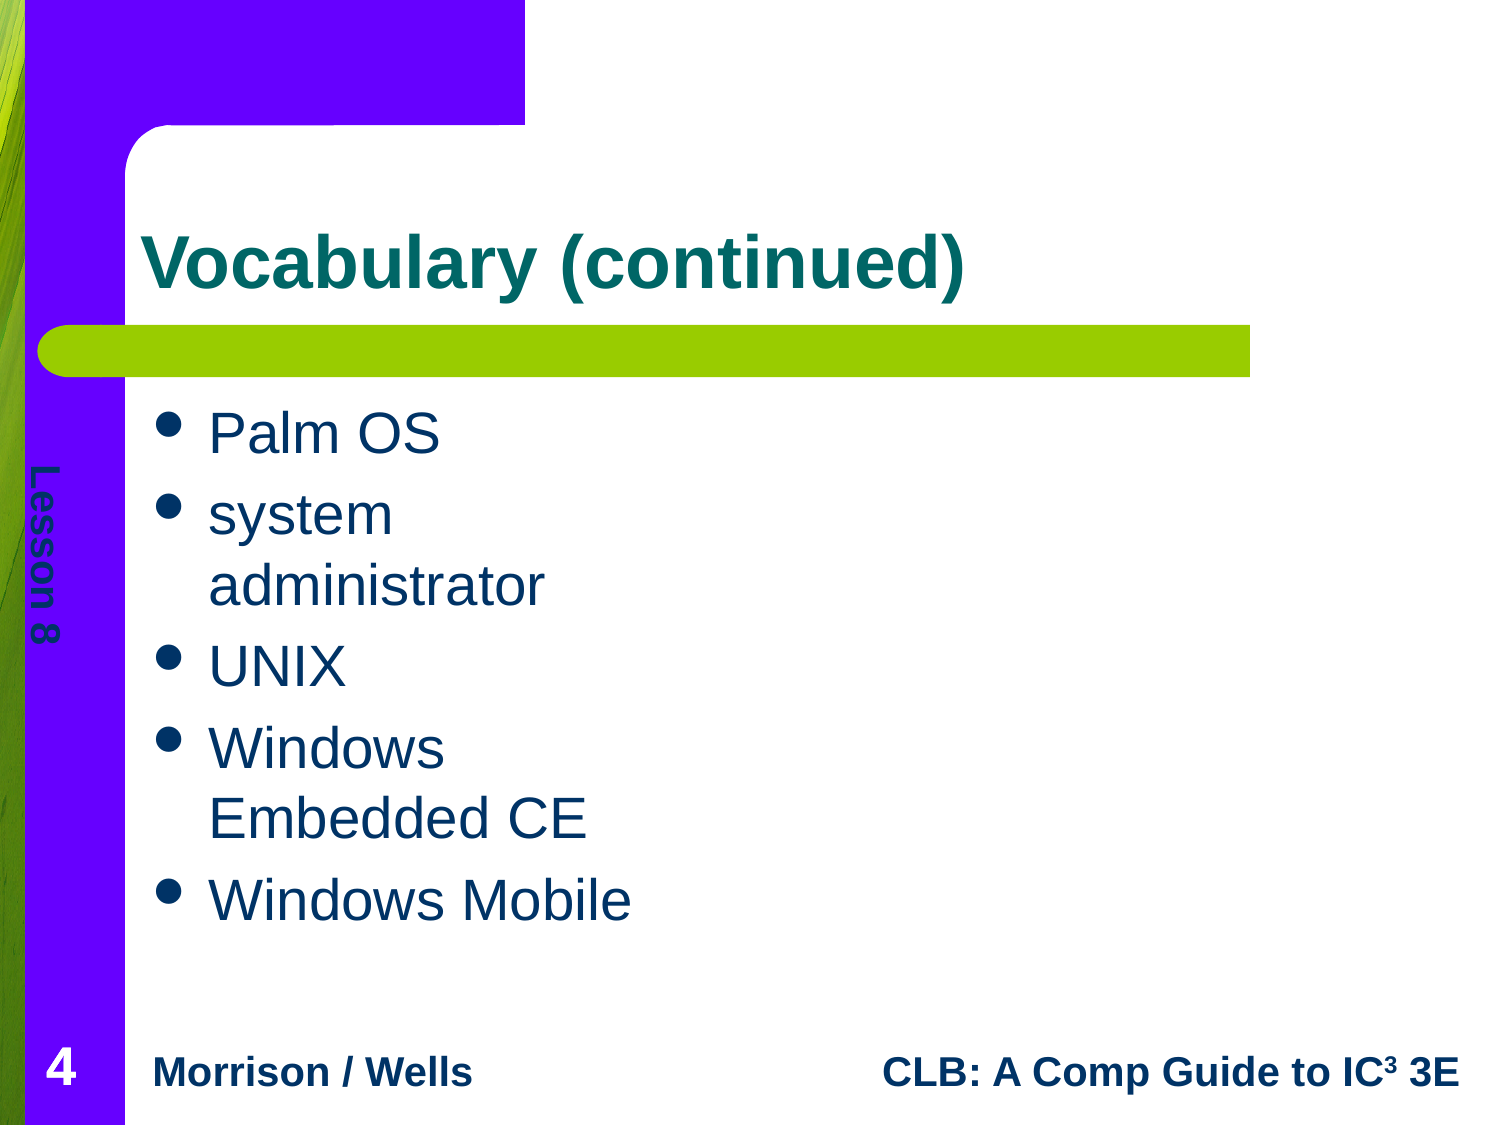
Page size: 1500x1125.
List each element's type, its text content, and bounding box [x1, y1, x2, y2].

text_box 4 [13, 1023, 111, 1105]
list Palm OS system administrator UNIX Windows Embedded CE Windows Mobile [137, 387, 757, 999]
picture [0, 0, 25, 1125]
title Vocabulary (continued) [124, 124, 1426, 313]
